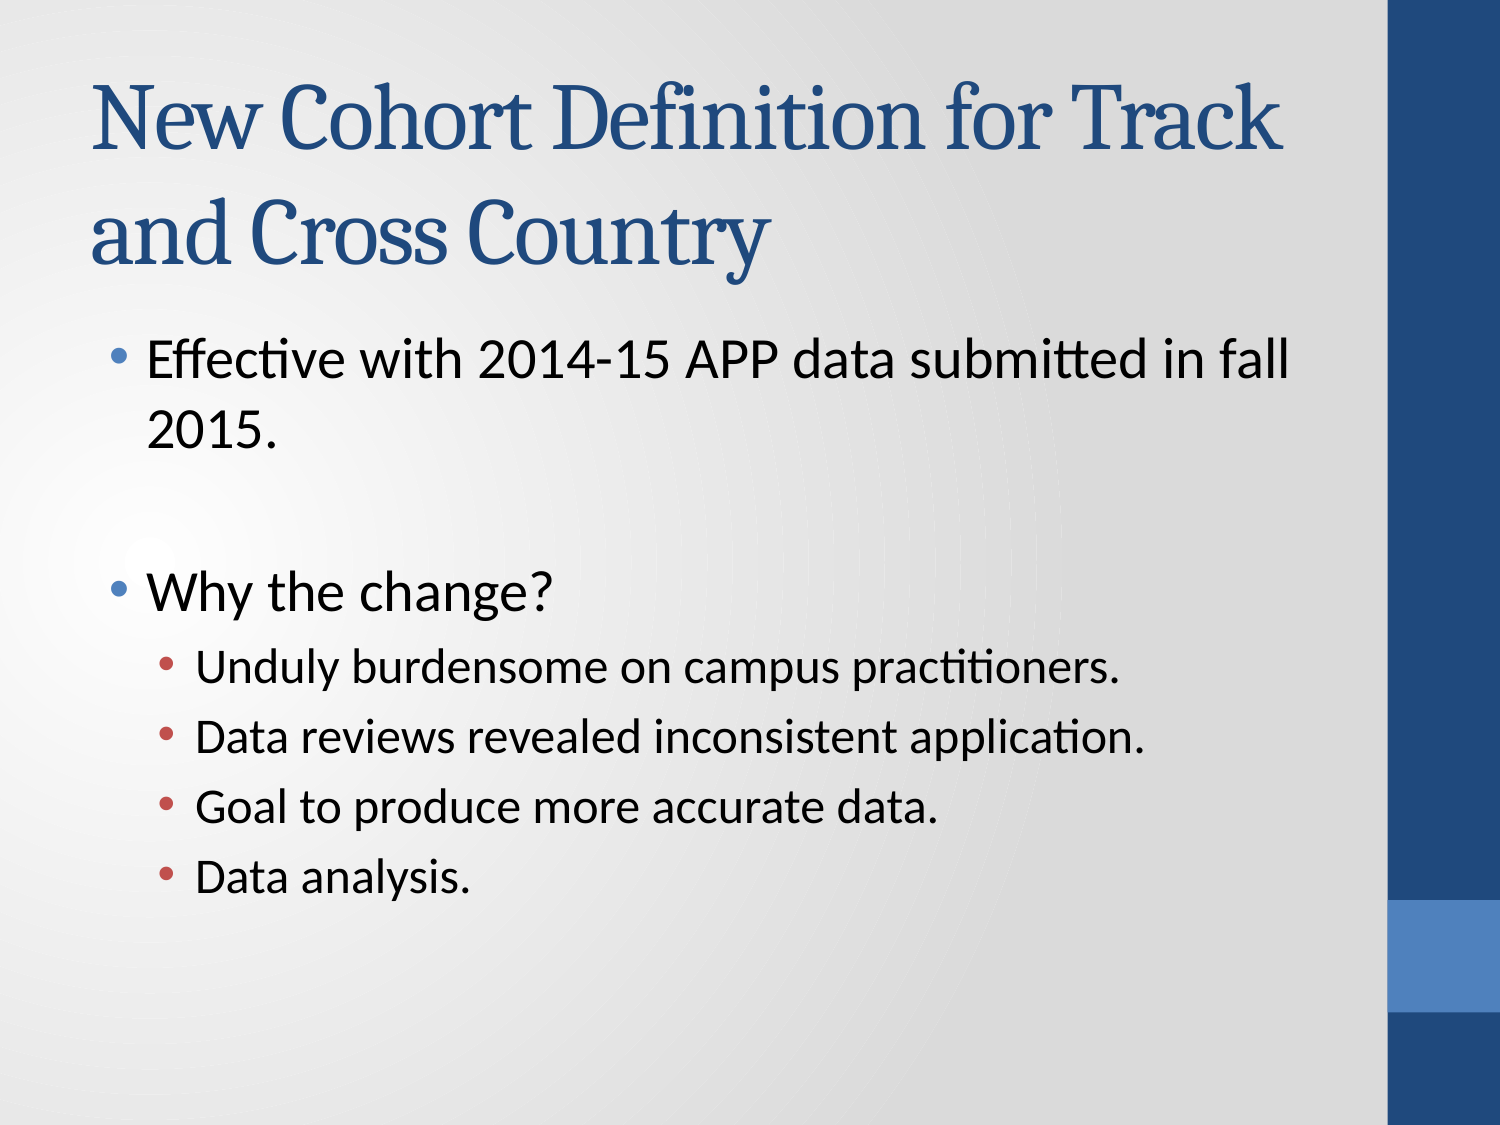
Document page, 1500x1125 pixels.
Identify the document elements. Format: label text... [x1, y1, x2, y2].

title New Cohort Definition for Track and Cross Country [75, 75, 1325, 263]
list Effective with 2014-15 APP data submitted in fall 2015. Why the change? Unduly burdensome on campus practitioners. Data reviews revealed inconsistent application. Goal to produce more accurate data. Data analysis. [75, 312, 1325, 1038]
